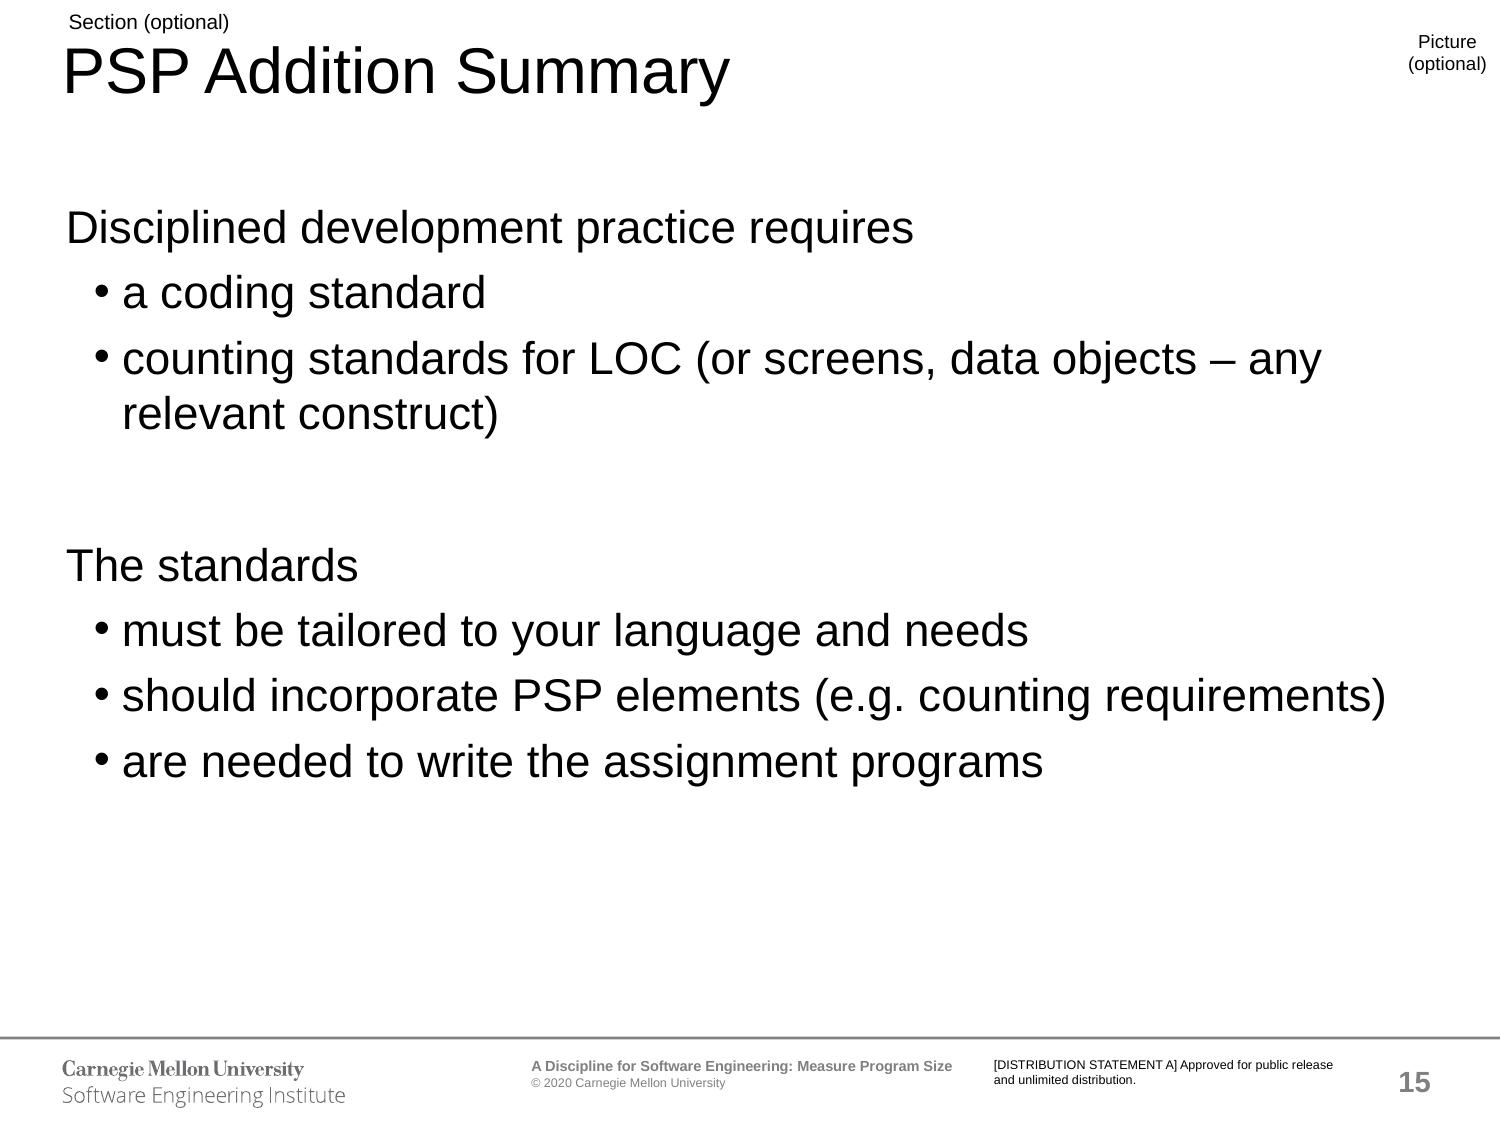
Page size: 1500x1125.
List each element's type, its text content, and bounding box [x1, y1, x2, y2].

title PSP Addition Summary [62, 37, 1338, 182]
list Disciplined development practice requires a coding standard counting standards for LOC (or screens, data objects – any relevant construct) The standards must be tailored to your language and needs should incorporate PSP elements (e.g. counting requirements) are needed to write the assignment programs [65, 197, 1431, 1021]
